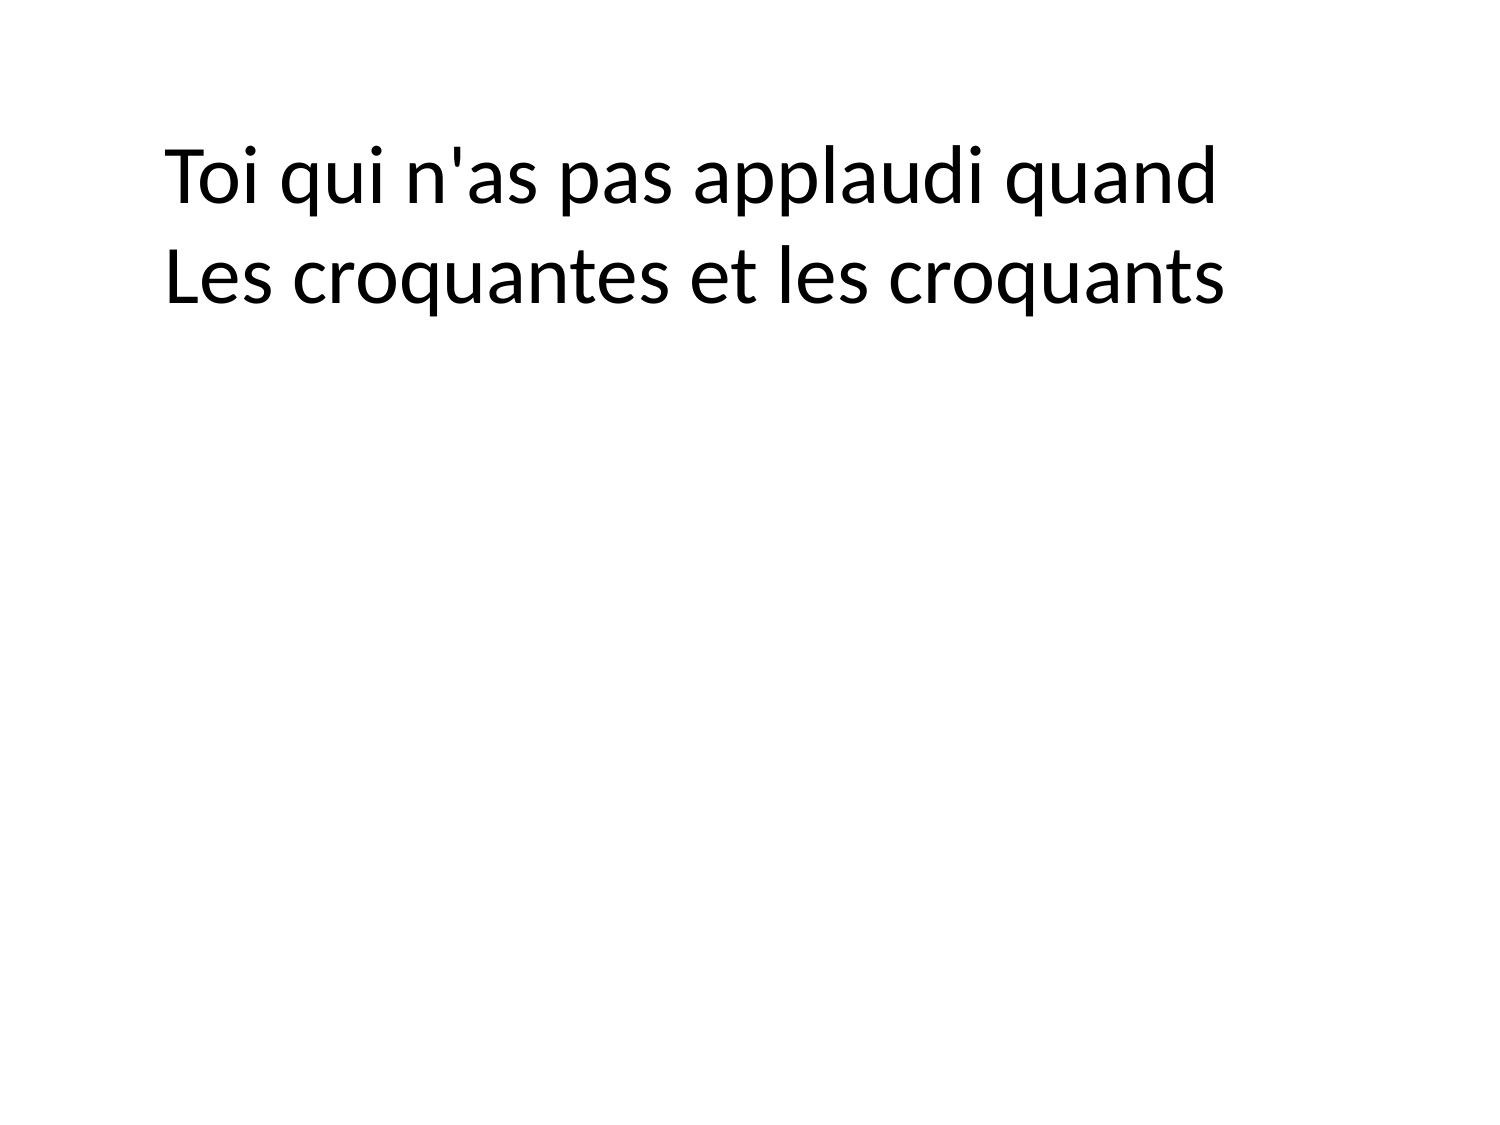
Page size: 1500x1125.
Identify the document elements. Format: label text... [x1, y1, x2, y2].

text_box Toi qui n'as pas applaudi quand Les croquantes et les croquants [150, 112, 1500, 428]
